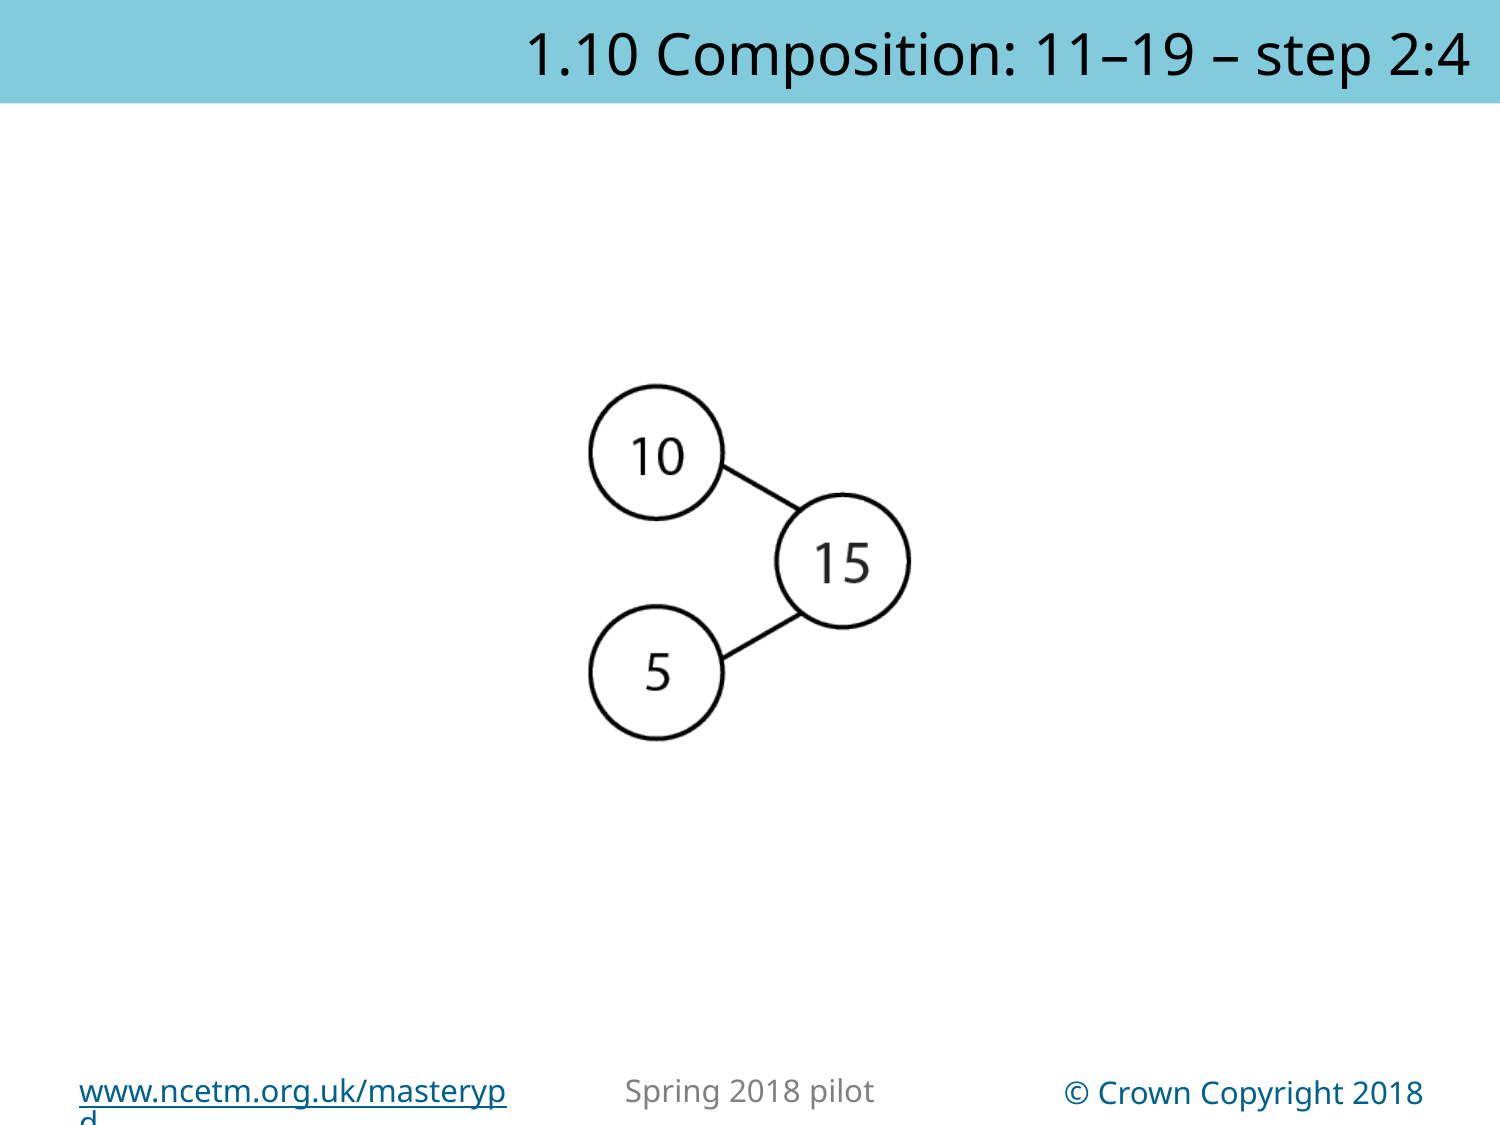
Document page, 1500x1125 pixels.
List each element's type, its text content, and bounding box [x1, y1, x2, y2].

picture [96, 374, 1404, 751]
list 1.10 Composition: 11–19 – step 2:4 [0, 0, 1500, 104]
